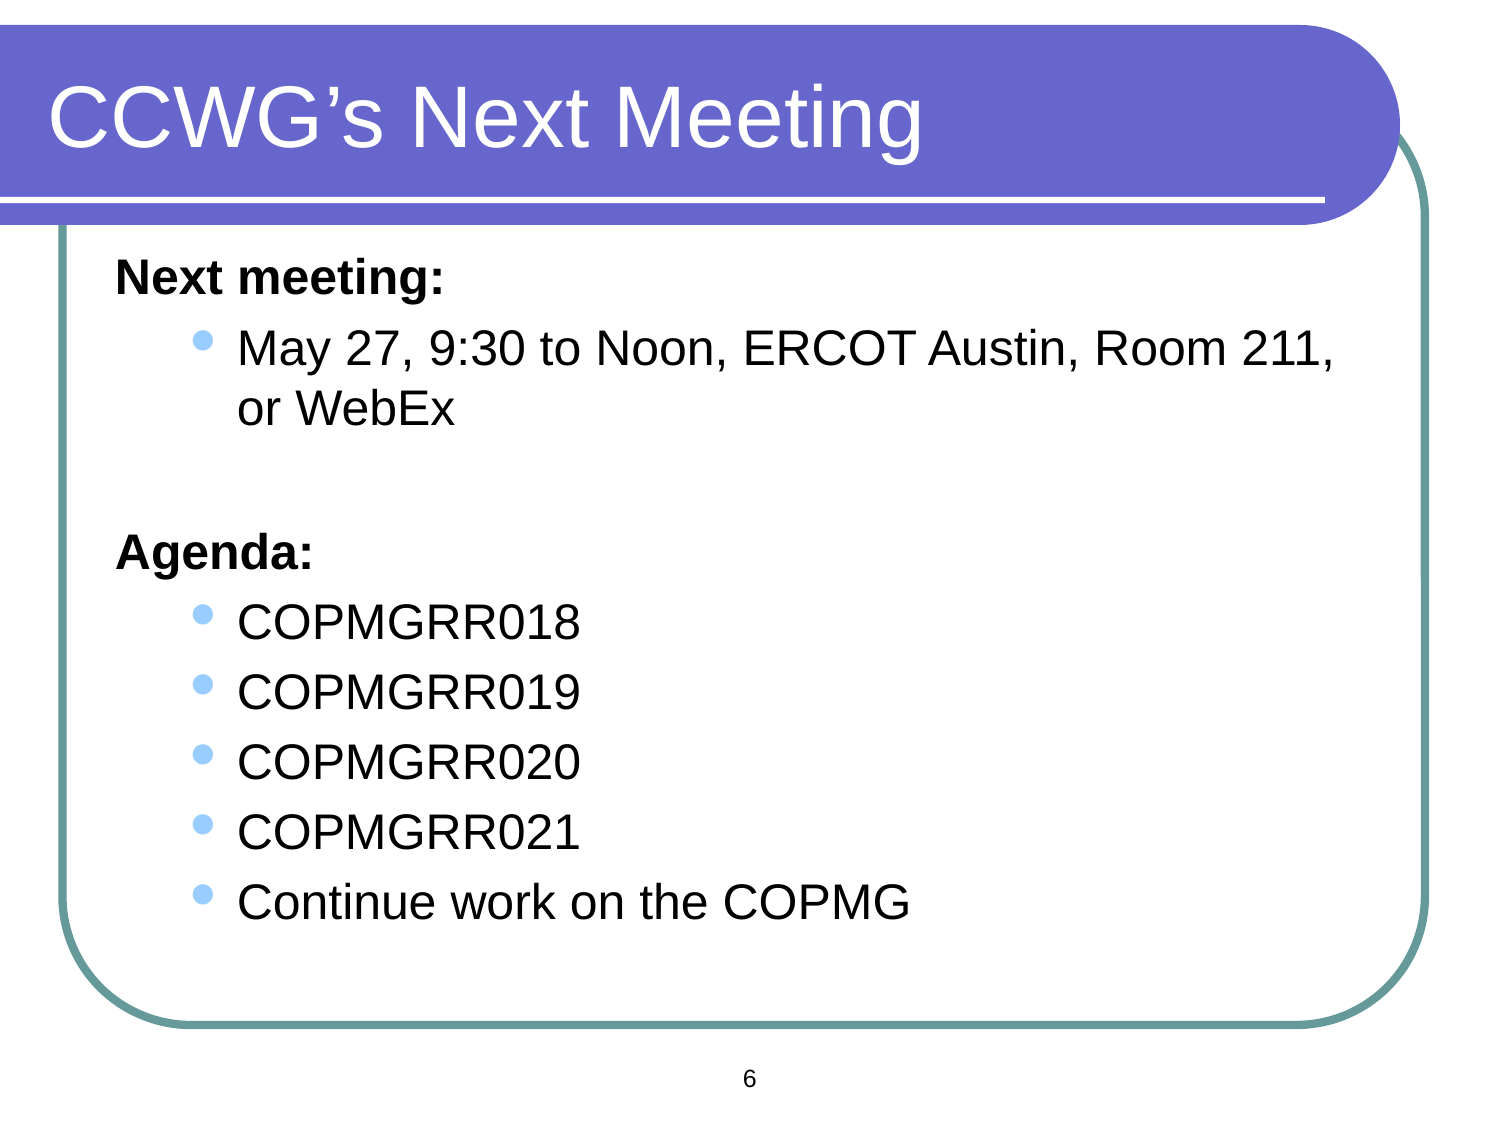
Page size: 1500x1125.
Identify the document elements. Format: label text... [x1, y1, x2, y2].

title CCWG’s Next Meeting [31, 37, 1348, 188]
footer 6 [512, 1024, 988, 1101]
list Next meeting: May 27, 9:30 to Noon, ERCOT Austin, Room 211, or WebEx Agenda: COPMGRR018 COPMGRR019 COPMGRR020 COPMGRR021 Continue work on the COPMG [99, 237, 1401, 1125]
